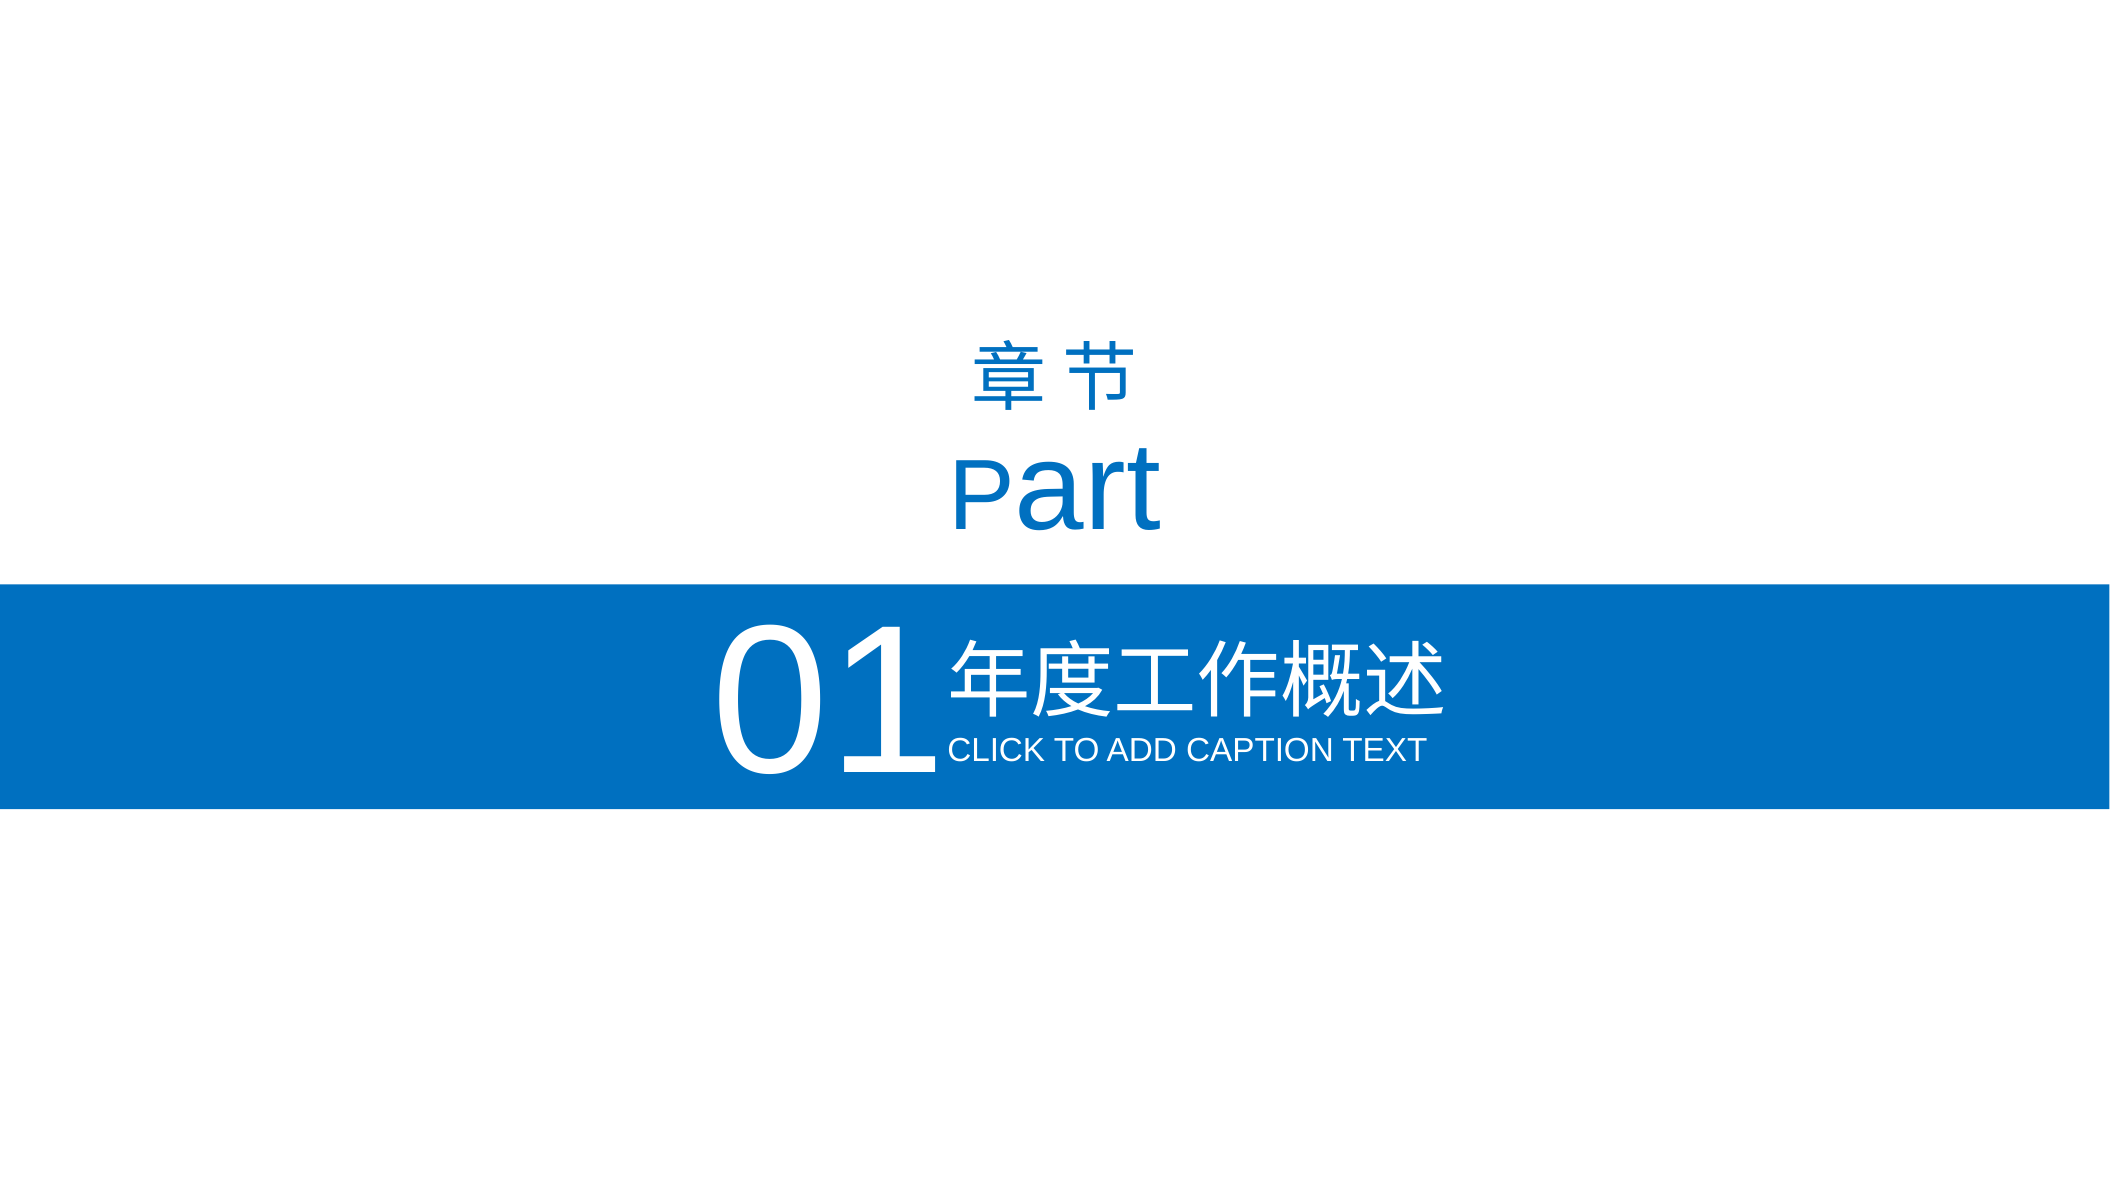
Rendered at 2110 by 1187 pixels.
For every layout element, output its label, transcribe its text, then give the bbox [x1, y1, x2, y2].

text_box CLICK TO ADD CAPTION TEXT [947, 733, 1553, 770]
text_box 年度工作概述 [947, 638, 1553, 729]
text_box 章 节 [971, 329, 1139, 420]
text_box 01 [711, 561, 947, 815]
text_box Part [948, 404, 1162, 555]
text_box [947, 583, 2110, 810]
text_box [0, 583, 711, 810]
